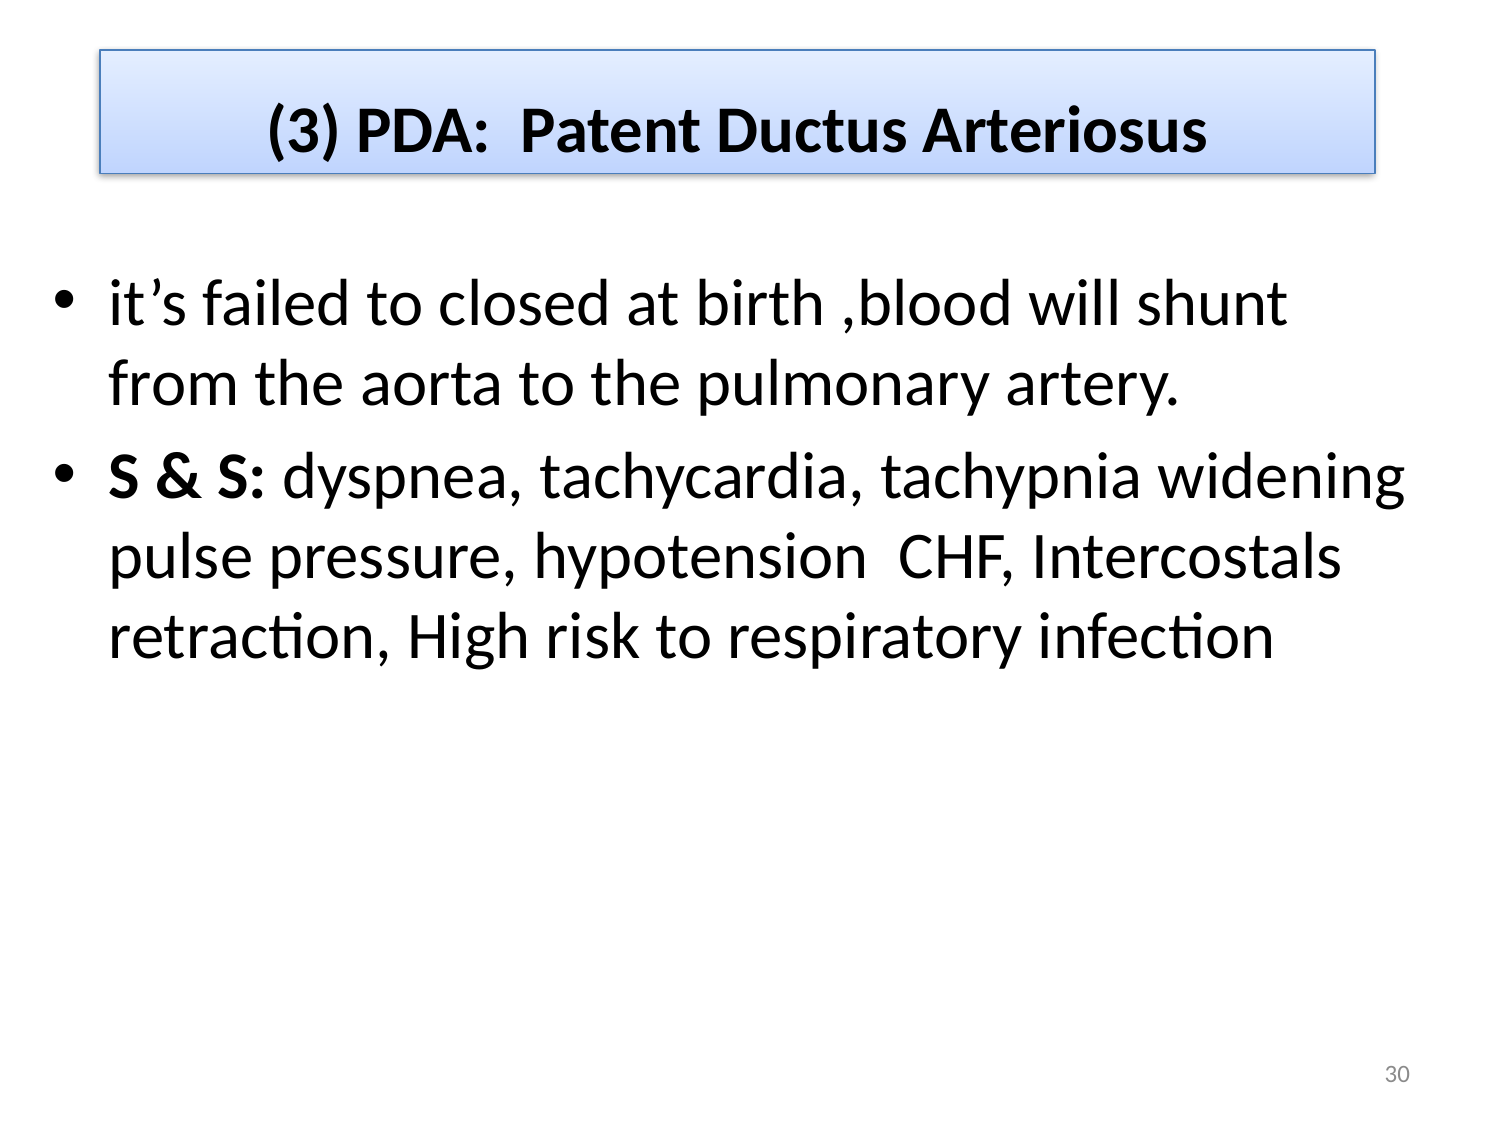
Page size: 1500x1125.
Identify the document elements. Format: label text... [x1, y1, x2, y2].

list it’s failed to closed at birth ,blood will shunt from the aorta to the pulmonary artery. S & S: dyspnea, tachycardia, tachypnia widening pulse pressure, hypotension CHF, Intercostals retraction, High risk to respiratory infection [37, 251, 1450, 1088]
slide_number 30 [1074, 1042, 1425, 1103]
title (3) PDA: Patent Ductus Arteriosus [99, 49, 1376, 174]
